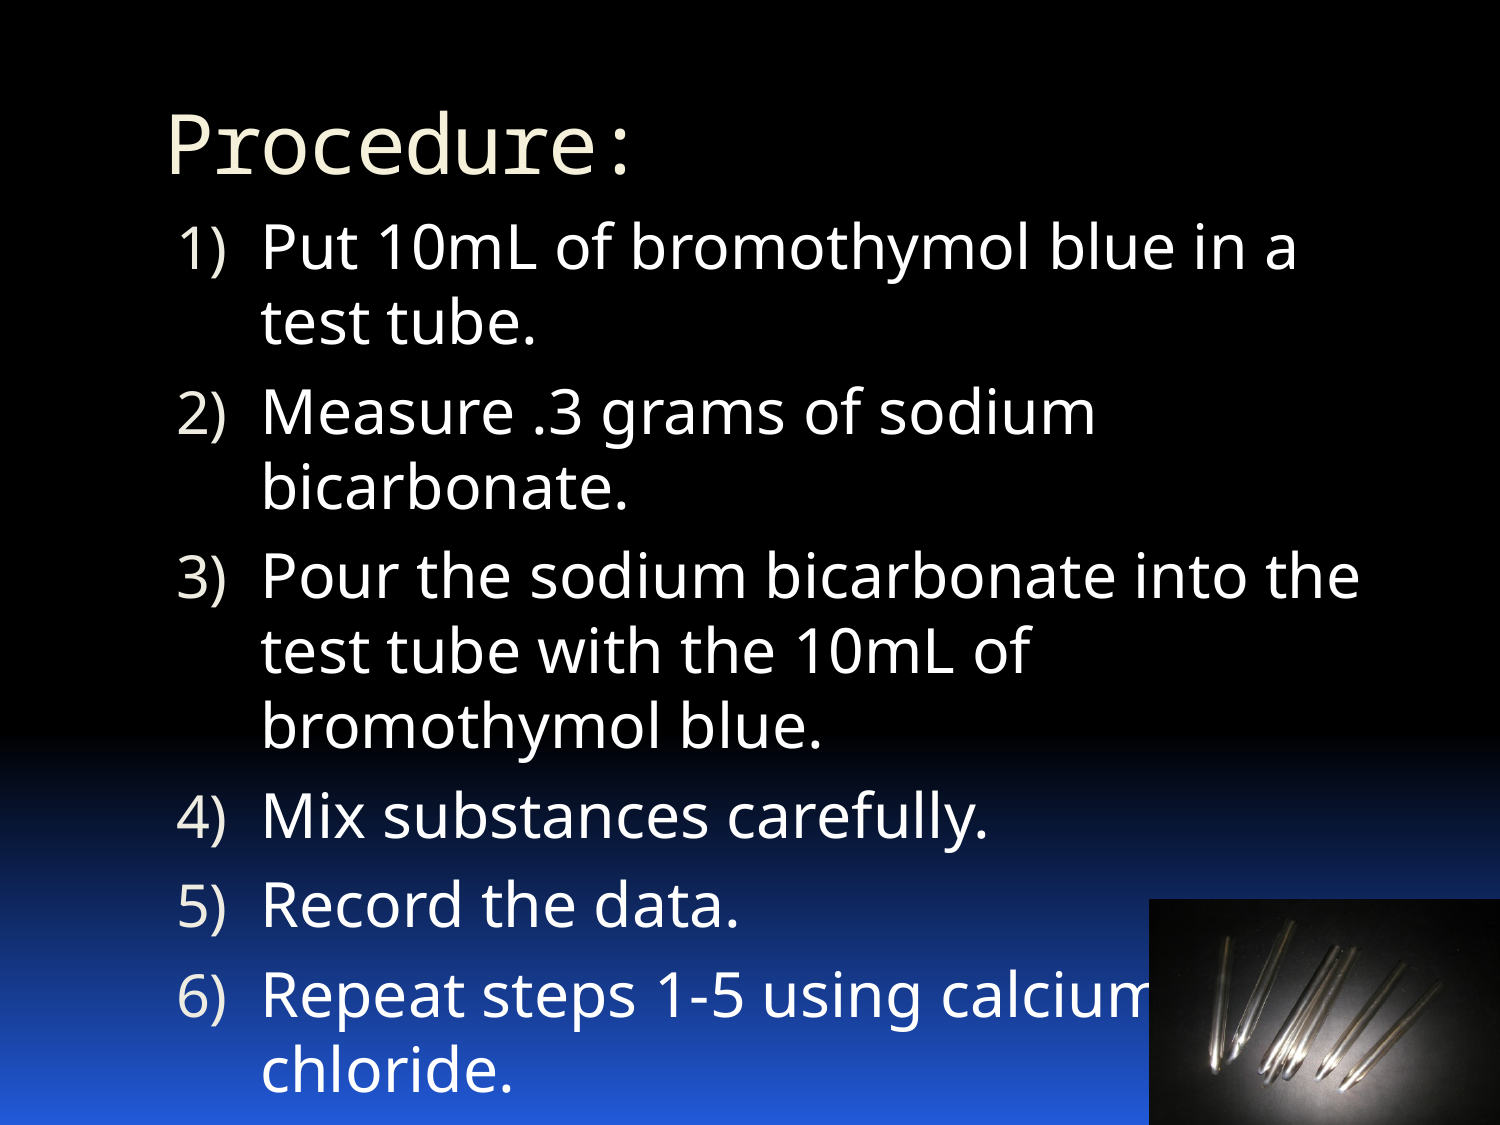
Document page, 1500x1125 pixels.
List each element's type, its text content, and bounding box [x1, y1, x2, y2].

list Put 10mL of bromothymol blue in a test tube. Measure .3 grams of sodium bicarbonate. Pour the sodium bicarbonate into the test tube with the 10mL of bromothymol blue. Mix substances carefully. Record the data. Repeat steps 1-5 using calcium chloride. [150, 200, 1425, 950]
picture [1149, 899, 1500, 1125]
title Procedure: [150, 83, 1425, 200]
